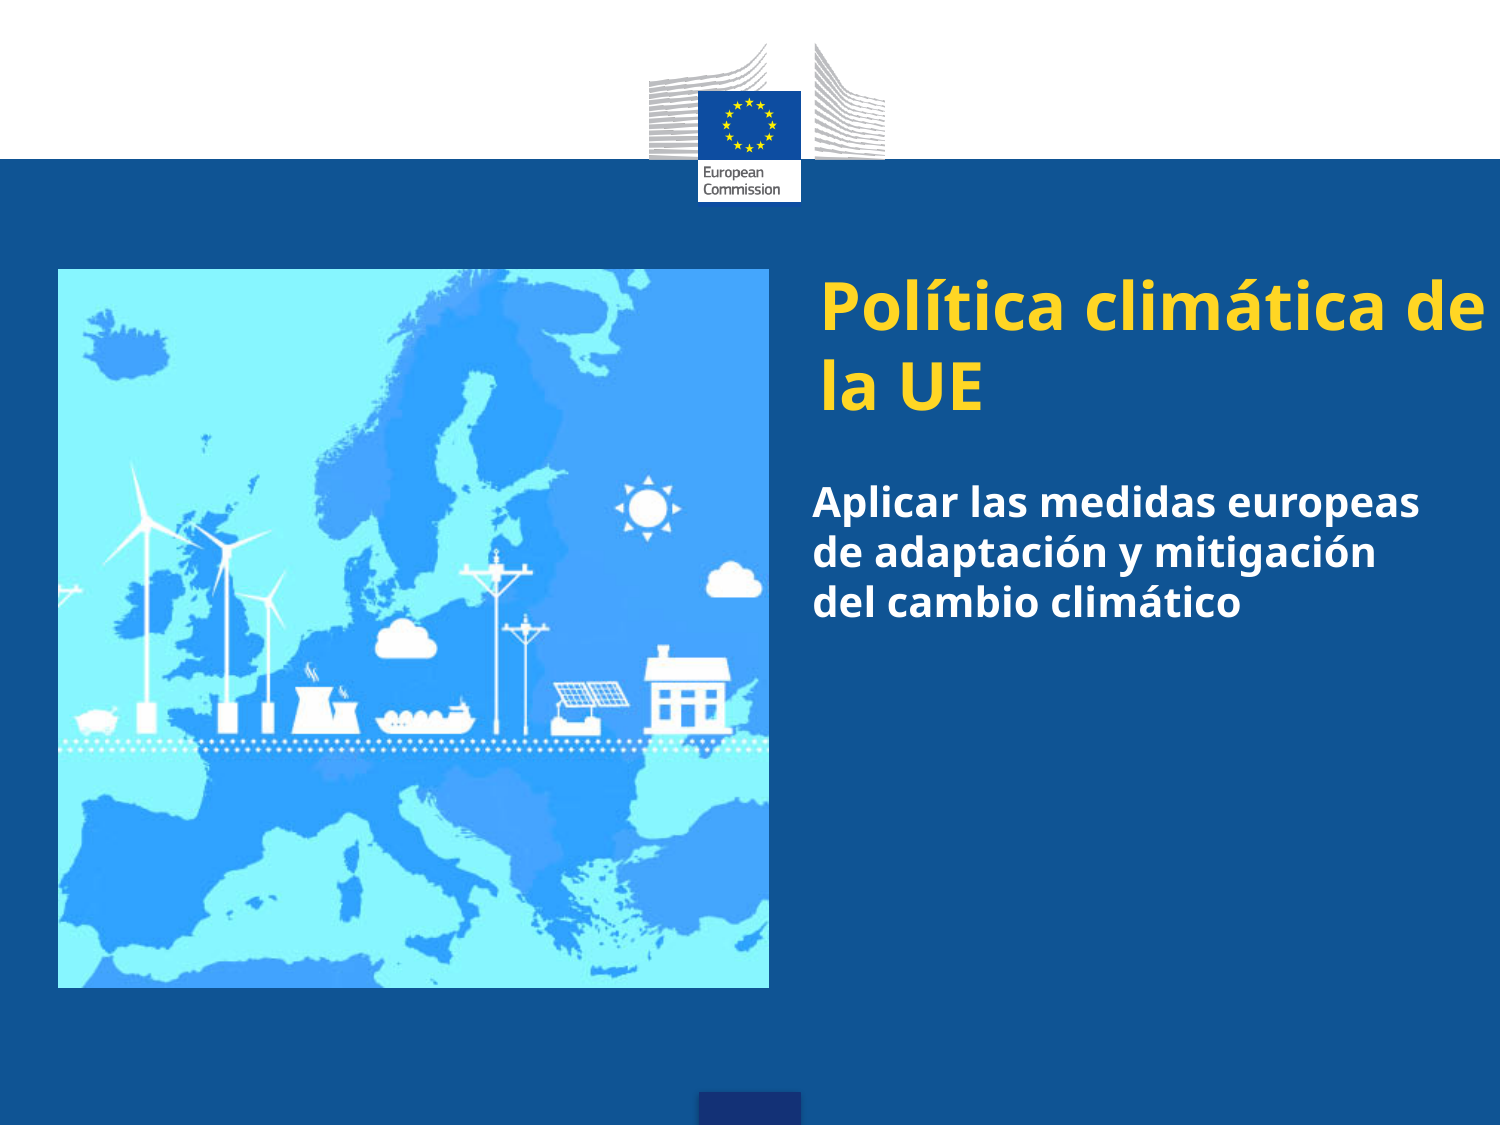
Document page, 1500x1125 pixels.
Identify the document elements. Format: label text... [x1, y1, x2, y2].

picture [58, 269, 770, 989]
subtitle Aplicar las medidas europeas de adaptación y mitigación del cambio climático [797, 468, 1443, 700]
title Política climática de la UE [804, 279, 1500, 409]
